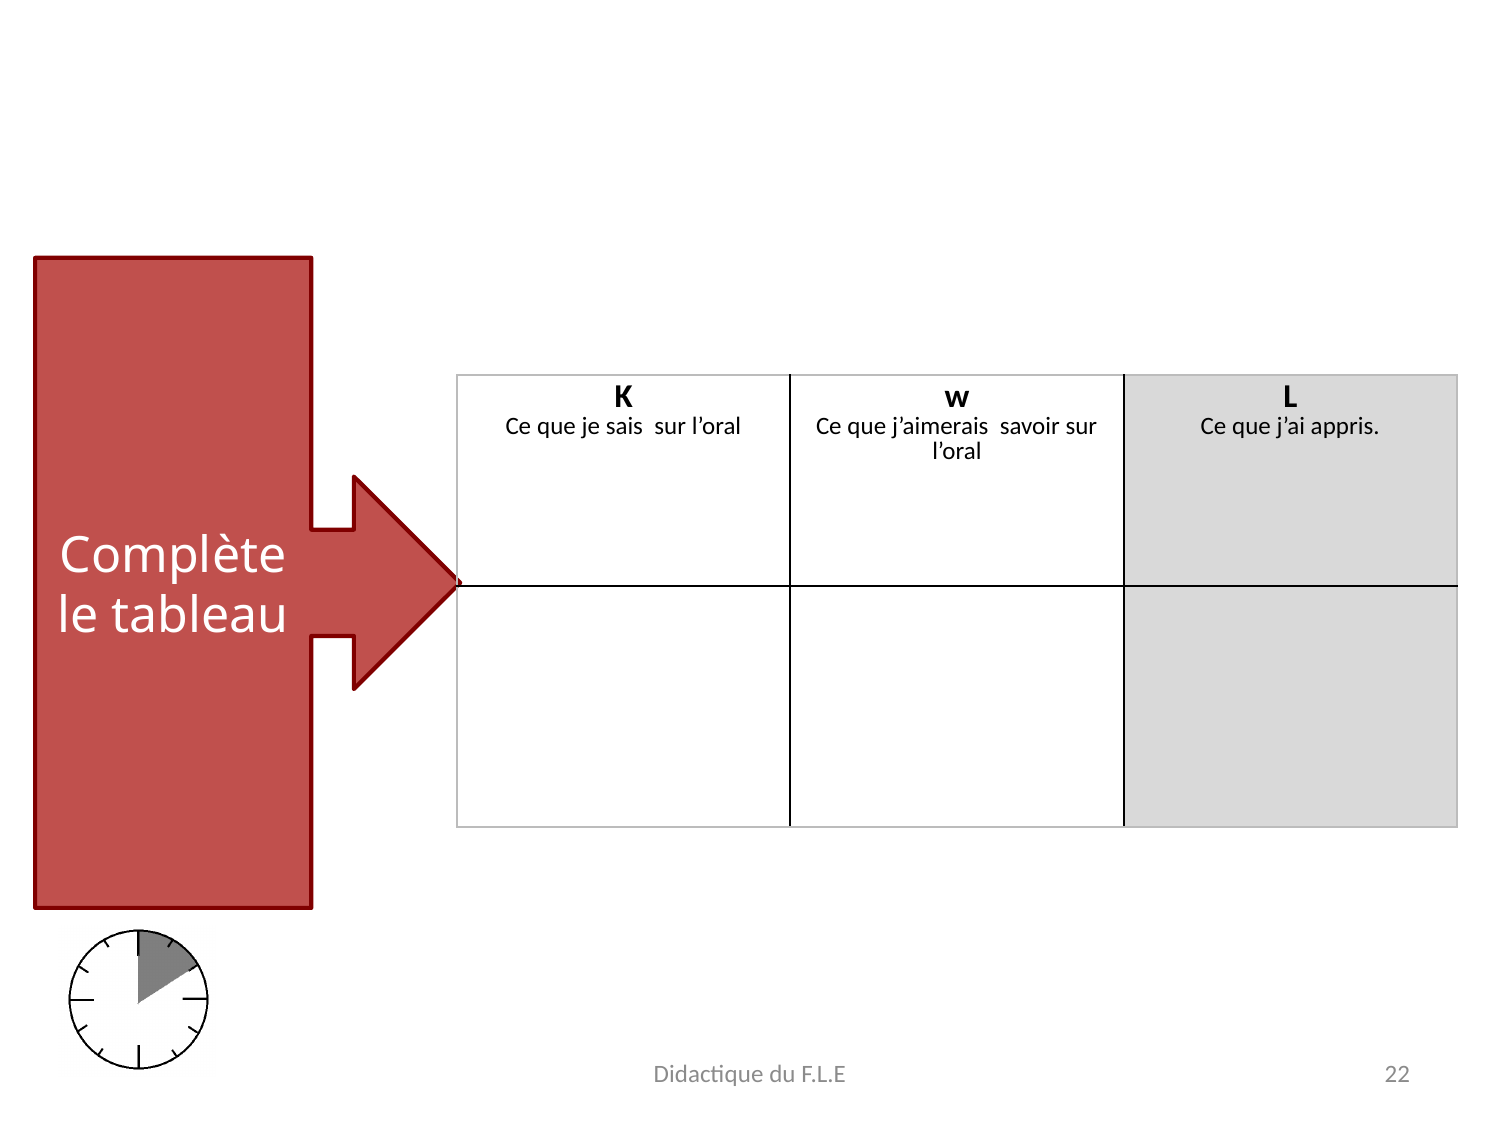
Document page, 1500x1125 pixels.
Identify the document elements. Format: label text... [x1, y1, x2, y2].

text_box Complète le tableau [33, 255, 456, 910]
slide_number 22 [1074, 1042, 1425, 1103]
list [24, 299, 1463, 1063]
table_cell [458, 587, 789, 826]
picture [58, 925, 217, 1077]
table_cell [1125, 587, 1456, 826]
table_header K Ce que je sais sur l’oral [458, 376, 789, 585]
table_cell [791, 587, 1123, 826]
footer Didactique du F.L.E [512, 1042, 988, 1103]
table_header w Ce que j’aimerais savoir sur l’oral [791, 376, 1123, 585]
table_header L Ce que j’ai appris. [1125, 376, 1456, 585]
